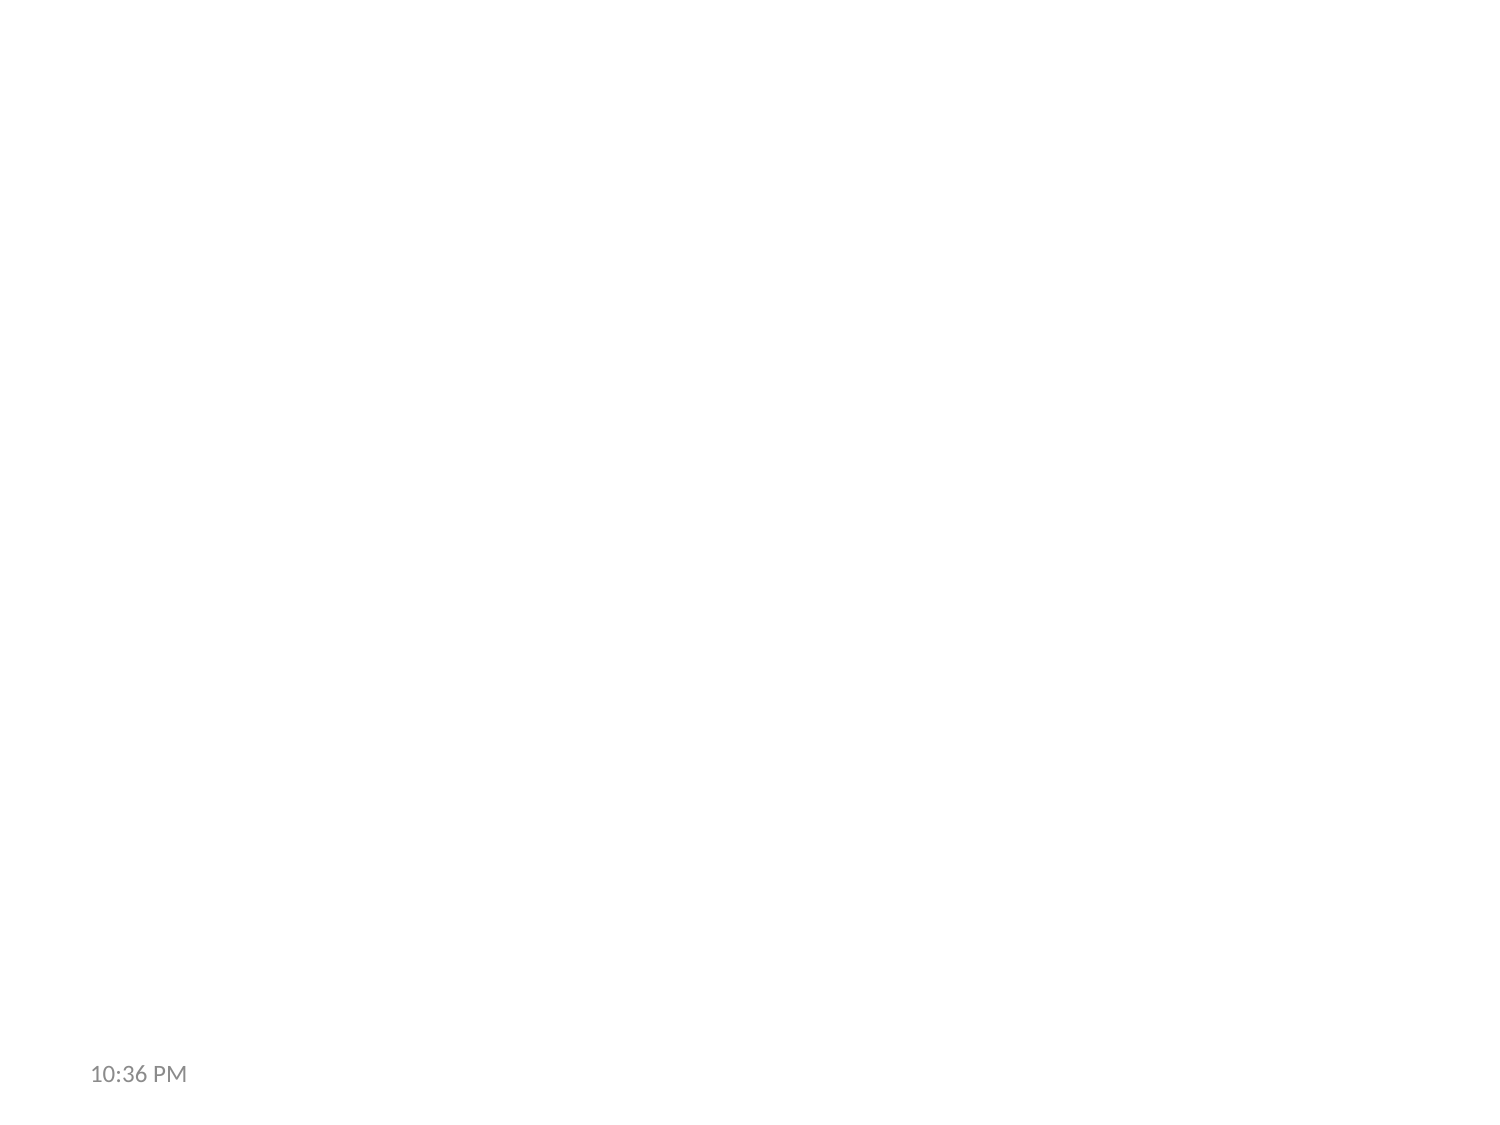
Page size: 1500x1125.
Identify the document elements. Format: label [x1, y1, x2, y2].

slide_number [75, 1042, 425, 1103]
